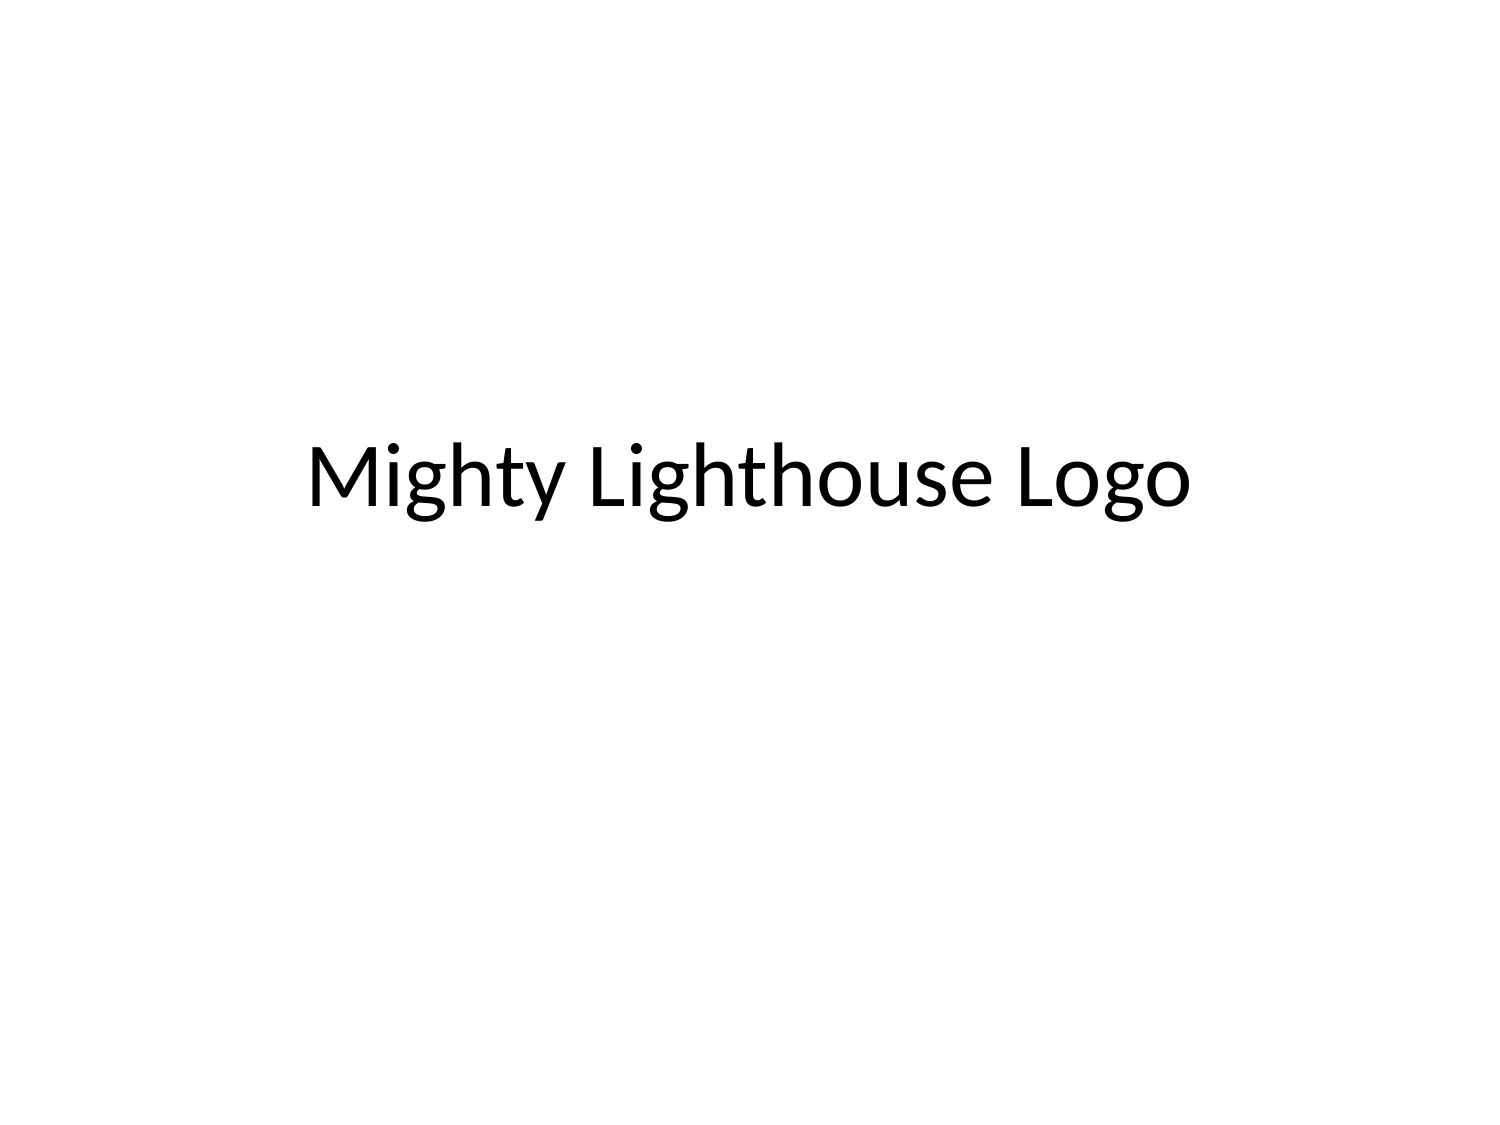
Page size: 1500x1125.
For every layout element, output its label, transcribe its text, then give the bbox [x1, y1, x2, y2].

title Mighty Lighthouse Logo [112, 349, 1388, 591]
